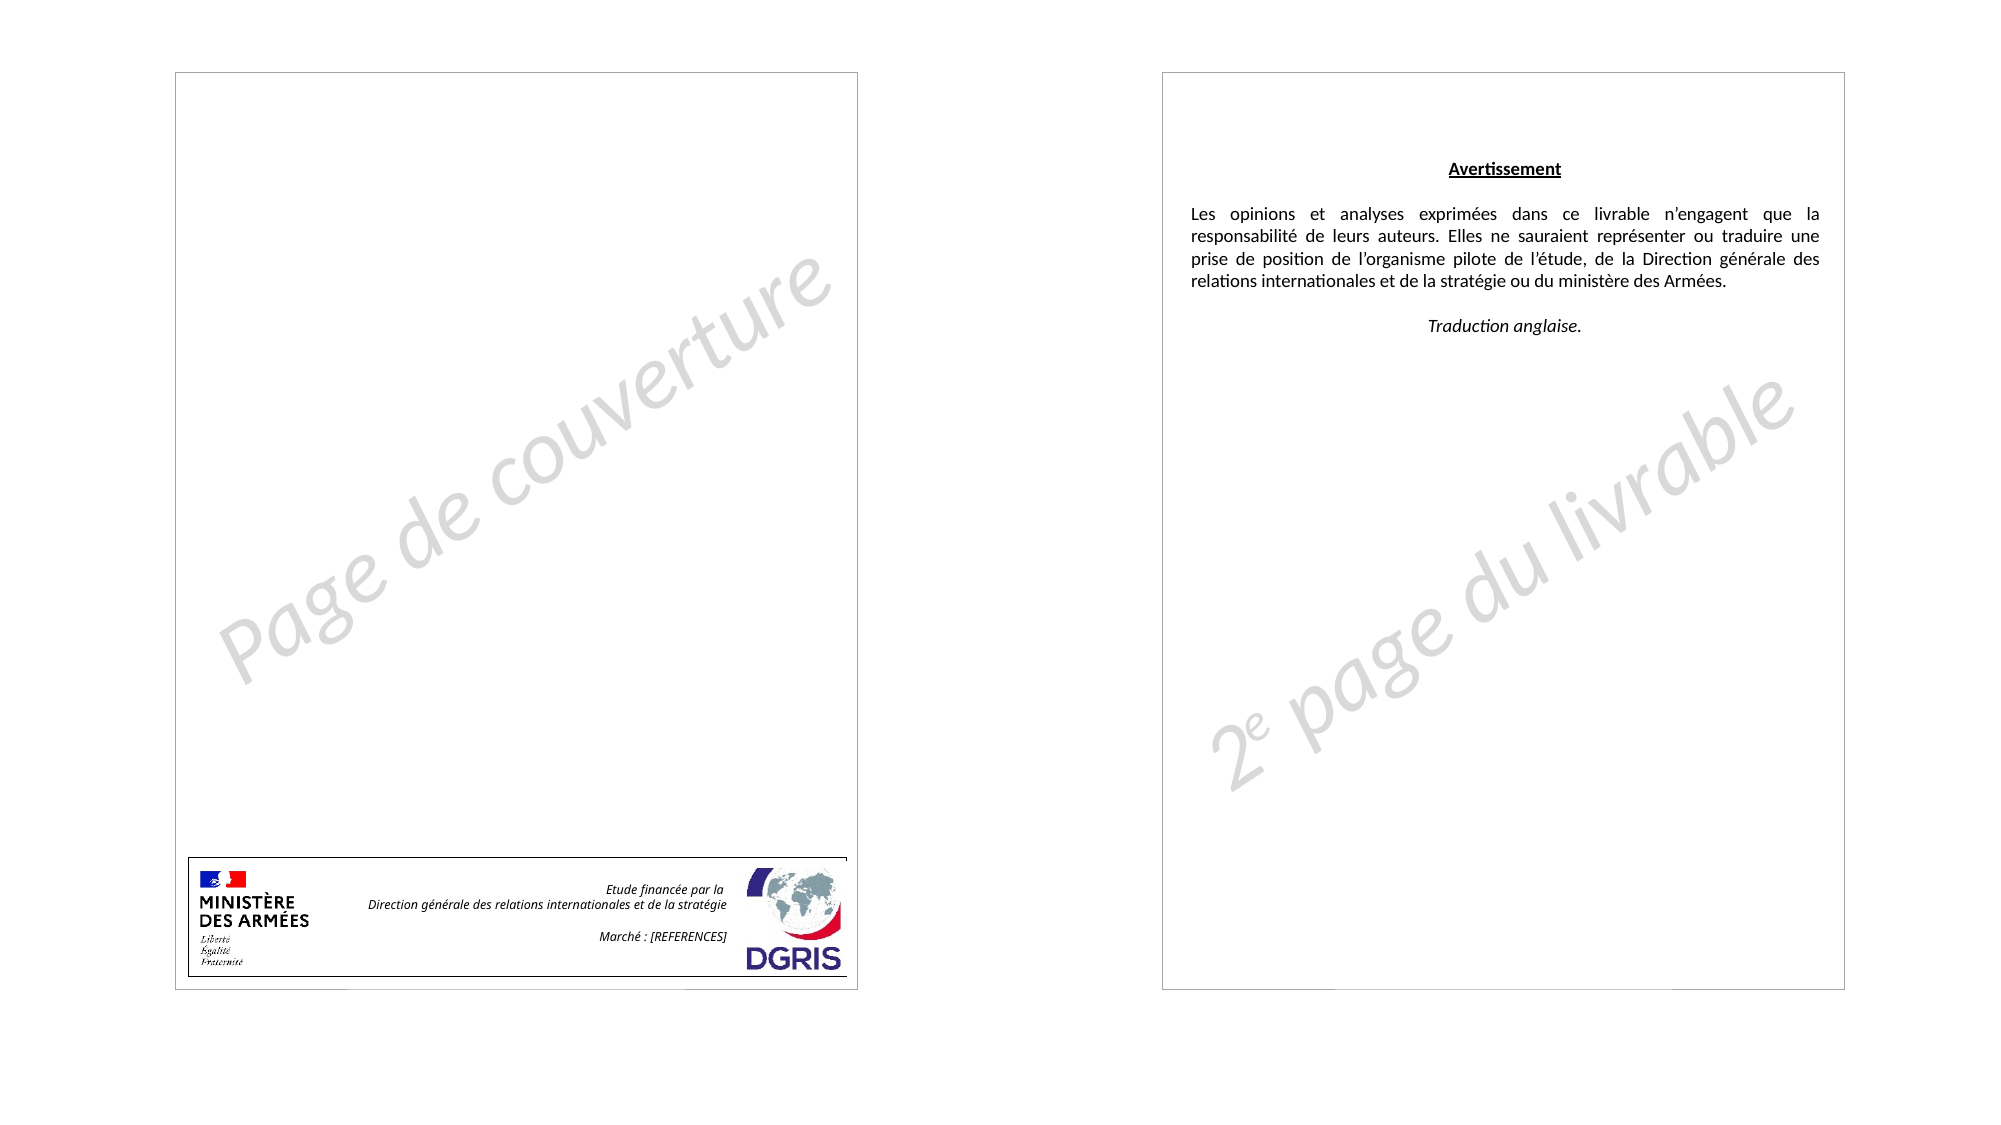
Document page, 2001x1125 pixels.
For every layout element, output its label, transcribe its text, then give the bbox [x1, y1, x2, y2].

picture [196, 861, 311, 976]
picture [740, 861, 847, 976]
text_box Etude financée par la Direction générale des relations internationales et de la stratégie Marché : [REFERENCES] [311, 874, 740, 967]
text_box [174, 308, 859, 990]
text_box 2e page du livrable [1162, 321, 1829, 824]
text_box [174, 71, 859, 613]
text_box Avertissement Les opinions et analyses exprimées dans ce livrable n’engagent que la responsabilité de leurs auteurs. Elles ne sauraient représenter ou traduire une prise de position de l’organisme pilote de l’étude, de la Direction générale des relations internationales et de la stratégie ou du ministère des Armées. Traduction anglaise. [1175, 92, 1835, 424]
text_box [1161, 71, 1846, 990]
text_box Page de couverture [174, 198, 866, 718]
